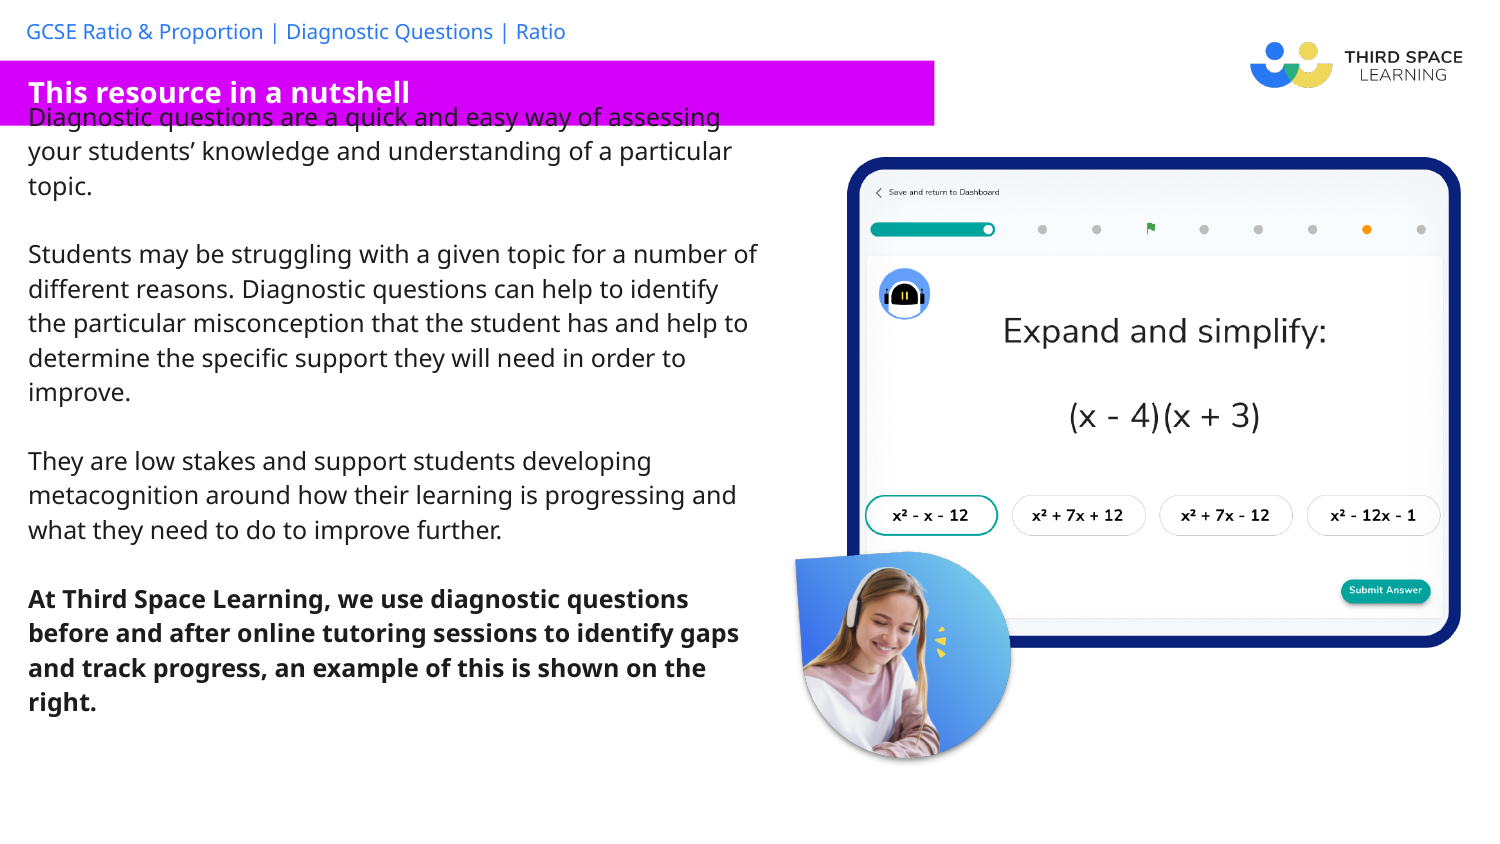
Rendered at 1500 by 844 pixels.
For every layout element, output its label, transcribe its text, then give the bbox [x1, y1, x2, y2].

picture [1250, 33, 1465, 99]
picture [777, 157, 1461, 787]
text_box This resource in a nutshell [13, 59, 551, 125]
text_box Diagnostic questions are a quick and easy way of assessing your students’ knowledge and understanding of a particular topic. Students may be struggling with a given topic for a number of different reasons. Diagnostic questions can help to identify the particular misconception that the student has and help to determine the specific support they will need in order to improve. They are low stakes and support students developing metacognition around how their learning is progressing and what they need to do to improve further. At Third Space Learning, we use diagnostic questions before and after online tutoring sessions to identify gaps and track progress, an example of this is shown on the right. [13, 157, 780, 785]
